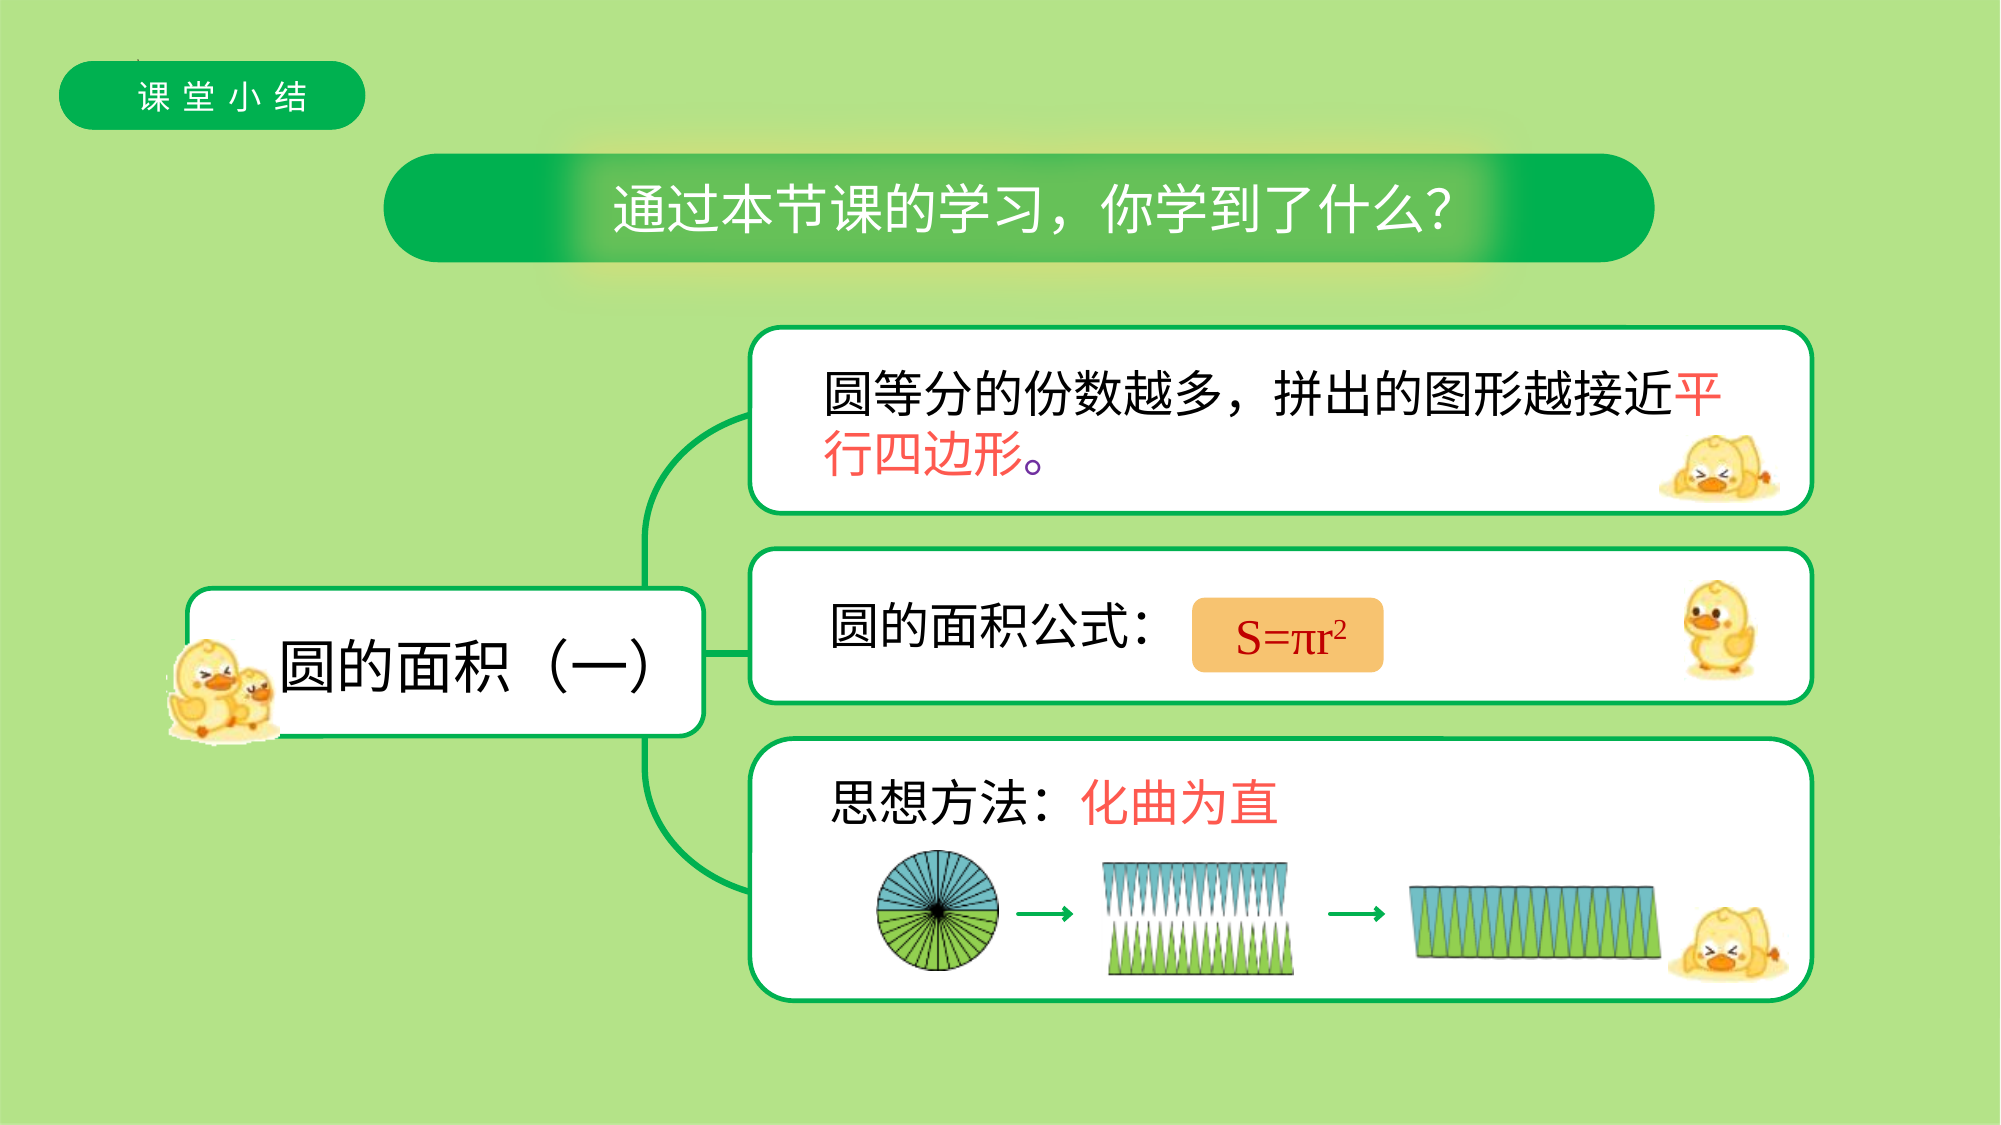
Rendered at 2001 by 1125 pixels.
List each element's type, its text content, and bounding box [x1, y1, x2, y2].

text_box 通过本节课的学习，你学到了什么？ [581, 167, 1457, 248]
text_box [382, 152, 525, 264]
text_box [1516, 152, 1656, 264]
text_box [166, 588, 704, 759]
text_box 答：圆环的面积是392.5平方厘米。 [1505, 152, 1517, 264]
picture [0, 0, 2001, 1125]
text_box 课堂小结 [111, 68, 333, 124]
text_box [749, 327, 1812, 514]
text_box [644, 654, 800, 892]
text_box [749, 738, 1812, 1001]
text_box [644, 415, 800, 653]
text_box 答：圆环的面积是392.5平方厘米。 [524, 152, 536, 264]
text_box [749, 548, 1812, 703]
